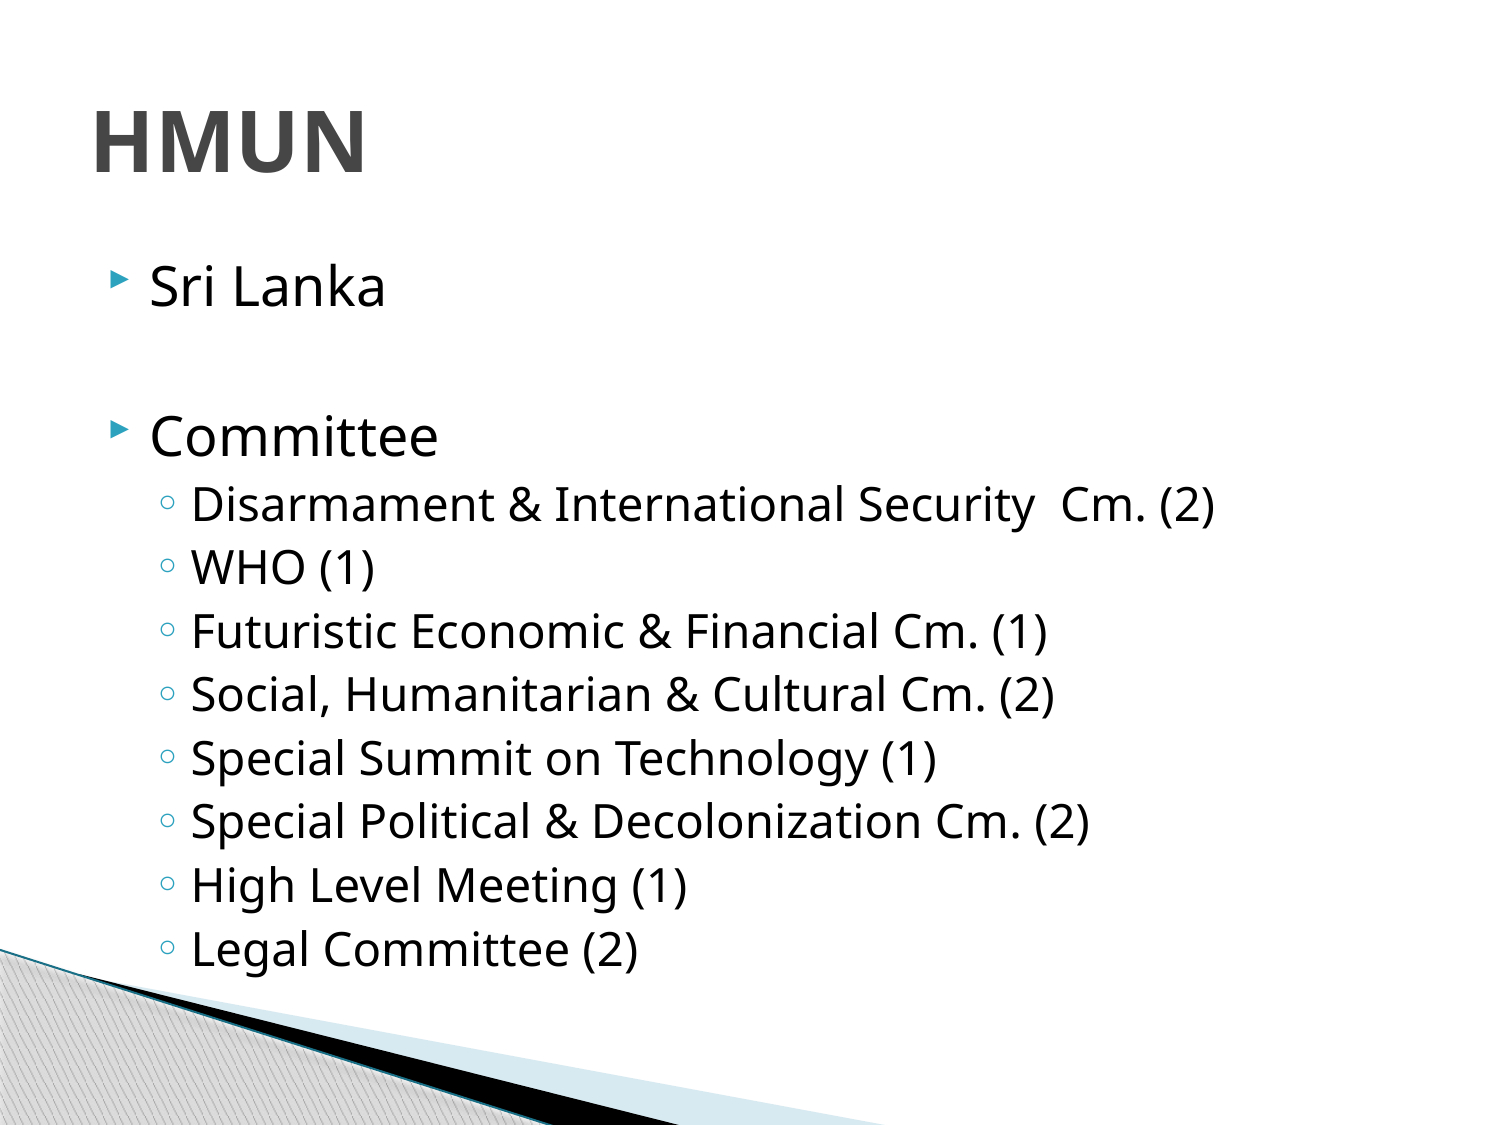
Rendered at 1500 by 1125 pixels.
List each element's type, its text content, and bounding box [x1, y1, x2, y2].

title HMUN [75, 45, 1425, 233]
list Sri Lanka Committee Disarmament & International Security Cm. (2) WHO (1) Futuristic Economic & Financial Cm. (1) Social, Humanitarian & Cultural Cm. (2) Special Summit on Technology (1) Special Political & Decolonization Cm. (2) High Level Meeting (1) Legal Committee (2) [75, 243, 1425, 986]
